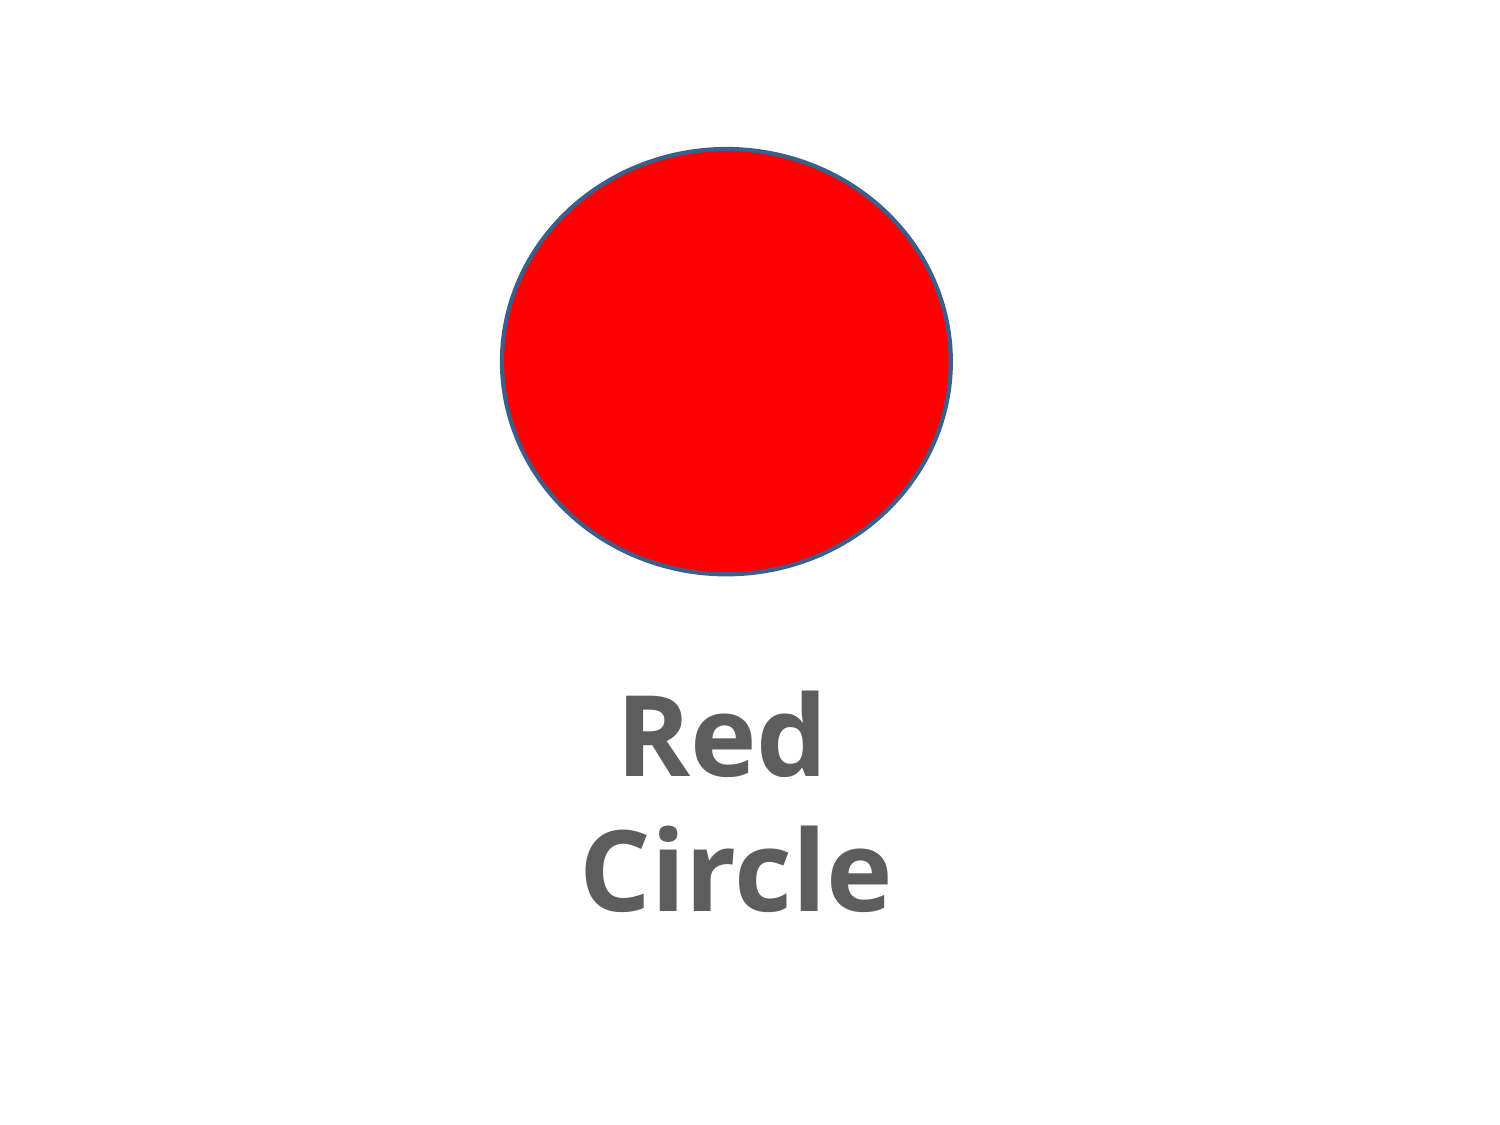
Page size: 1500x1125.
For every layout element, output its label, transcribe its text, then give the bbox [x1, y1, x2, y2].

text_box [499, 146, 953, 577]
text_box Red Circle [565, 656, 909, 942]
